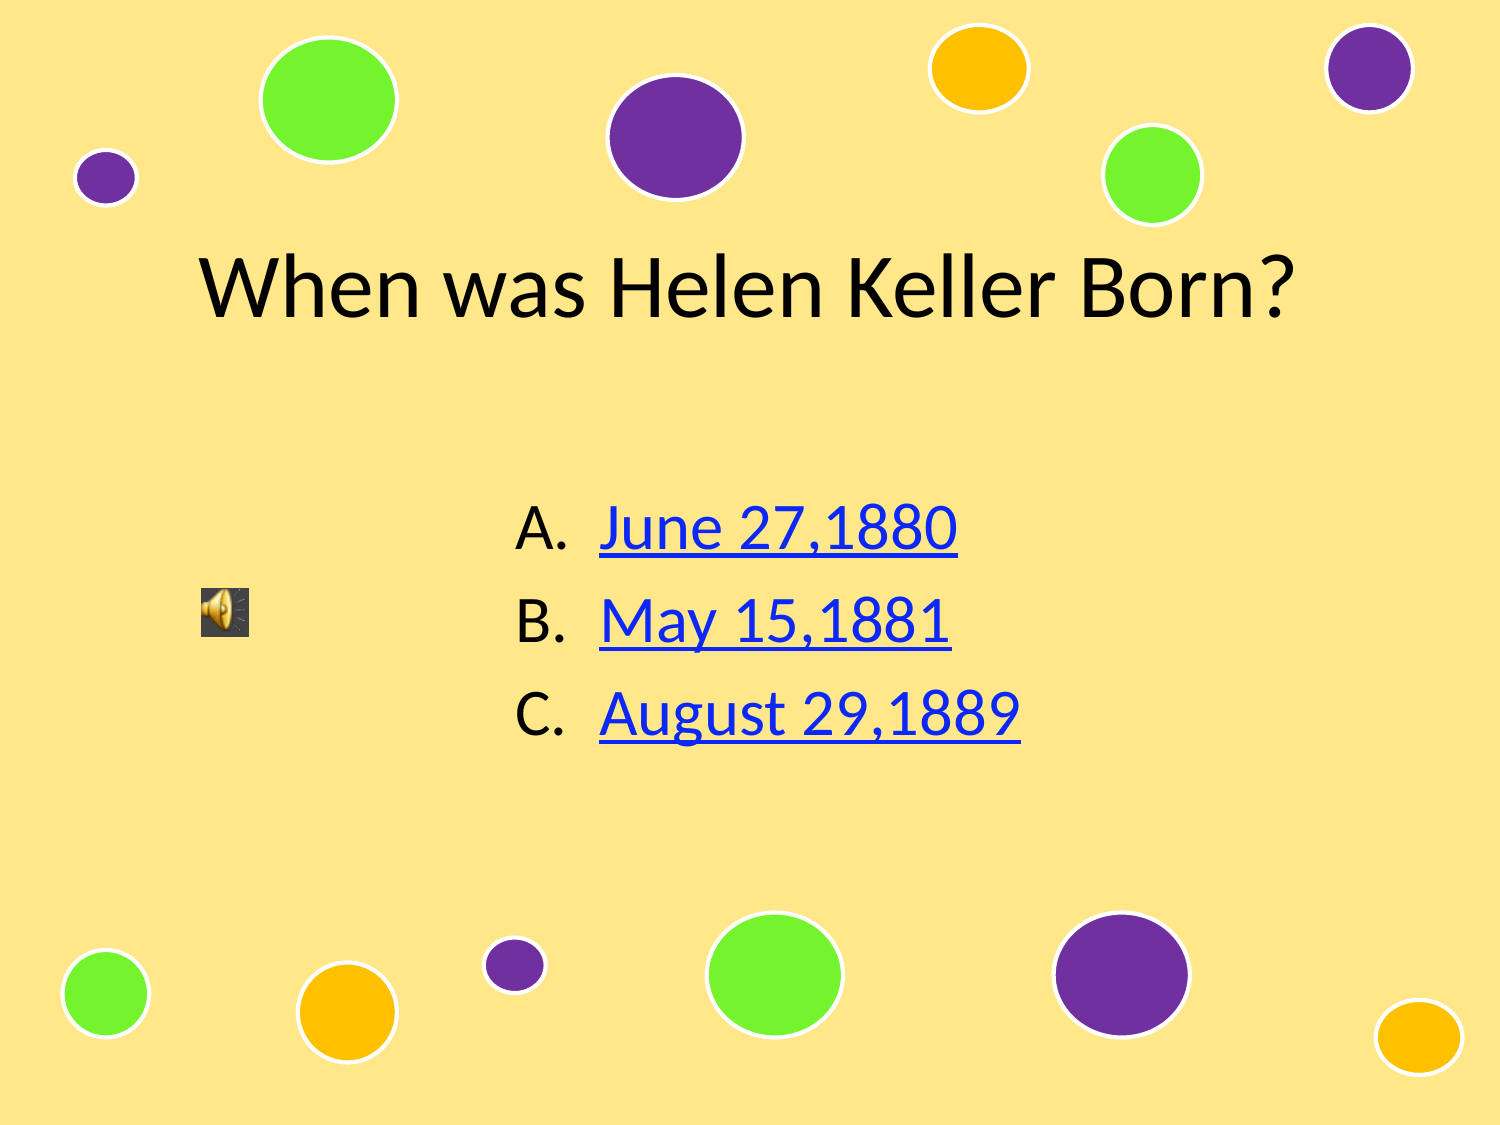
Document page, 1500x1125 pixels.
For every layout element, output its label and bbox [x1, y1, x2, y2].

picture [199, 587, 251, 638]
text_box [62, 24, 1463, 1076]
